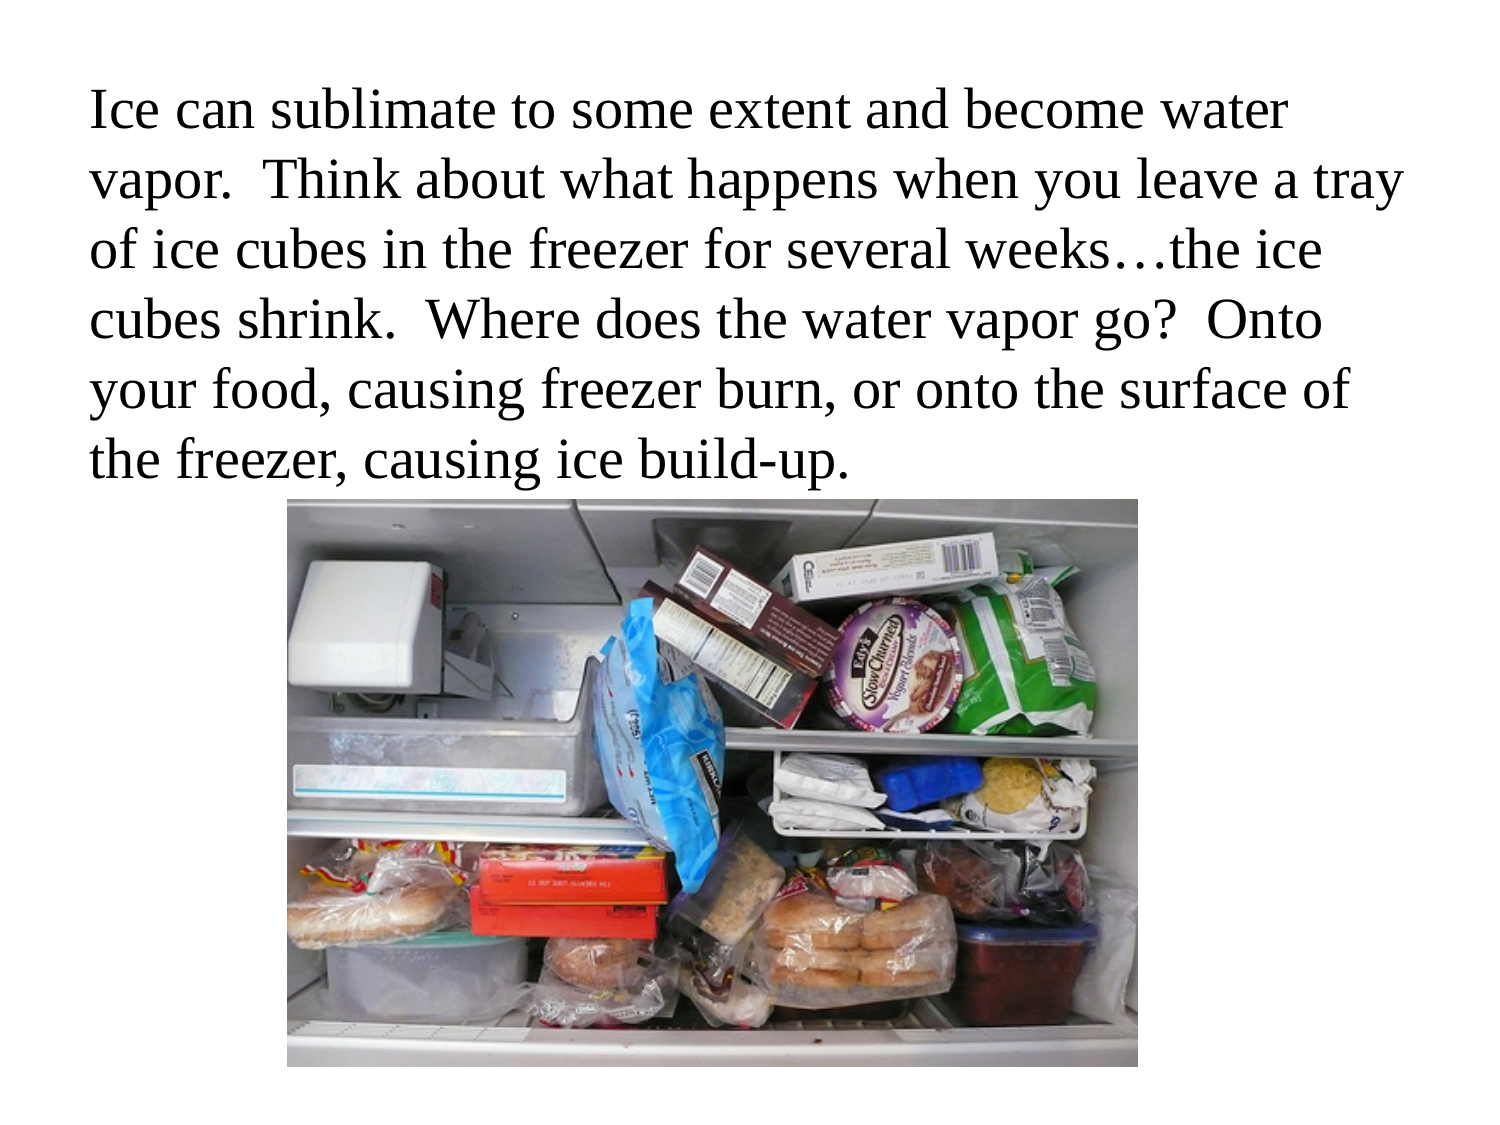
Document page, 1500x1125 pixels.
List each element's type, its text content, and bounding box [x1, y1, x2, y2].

text_box Ice can sublimate to some extent and become water vapor. Think about what happens when you leave a tray of ice cubes in the freezer for several weeks…the ice cubes shrink. Where does the water vapor go? Onto your food, causing freezer burn, or onto the surface of the freezer, causing ice build-up. [74, 62, 1425, 498]
picture [287, 499, 1138, 1067]
